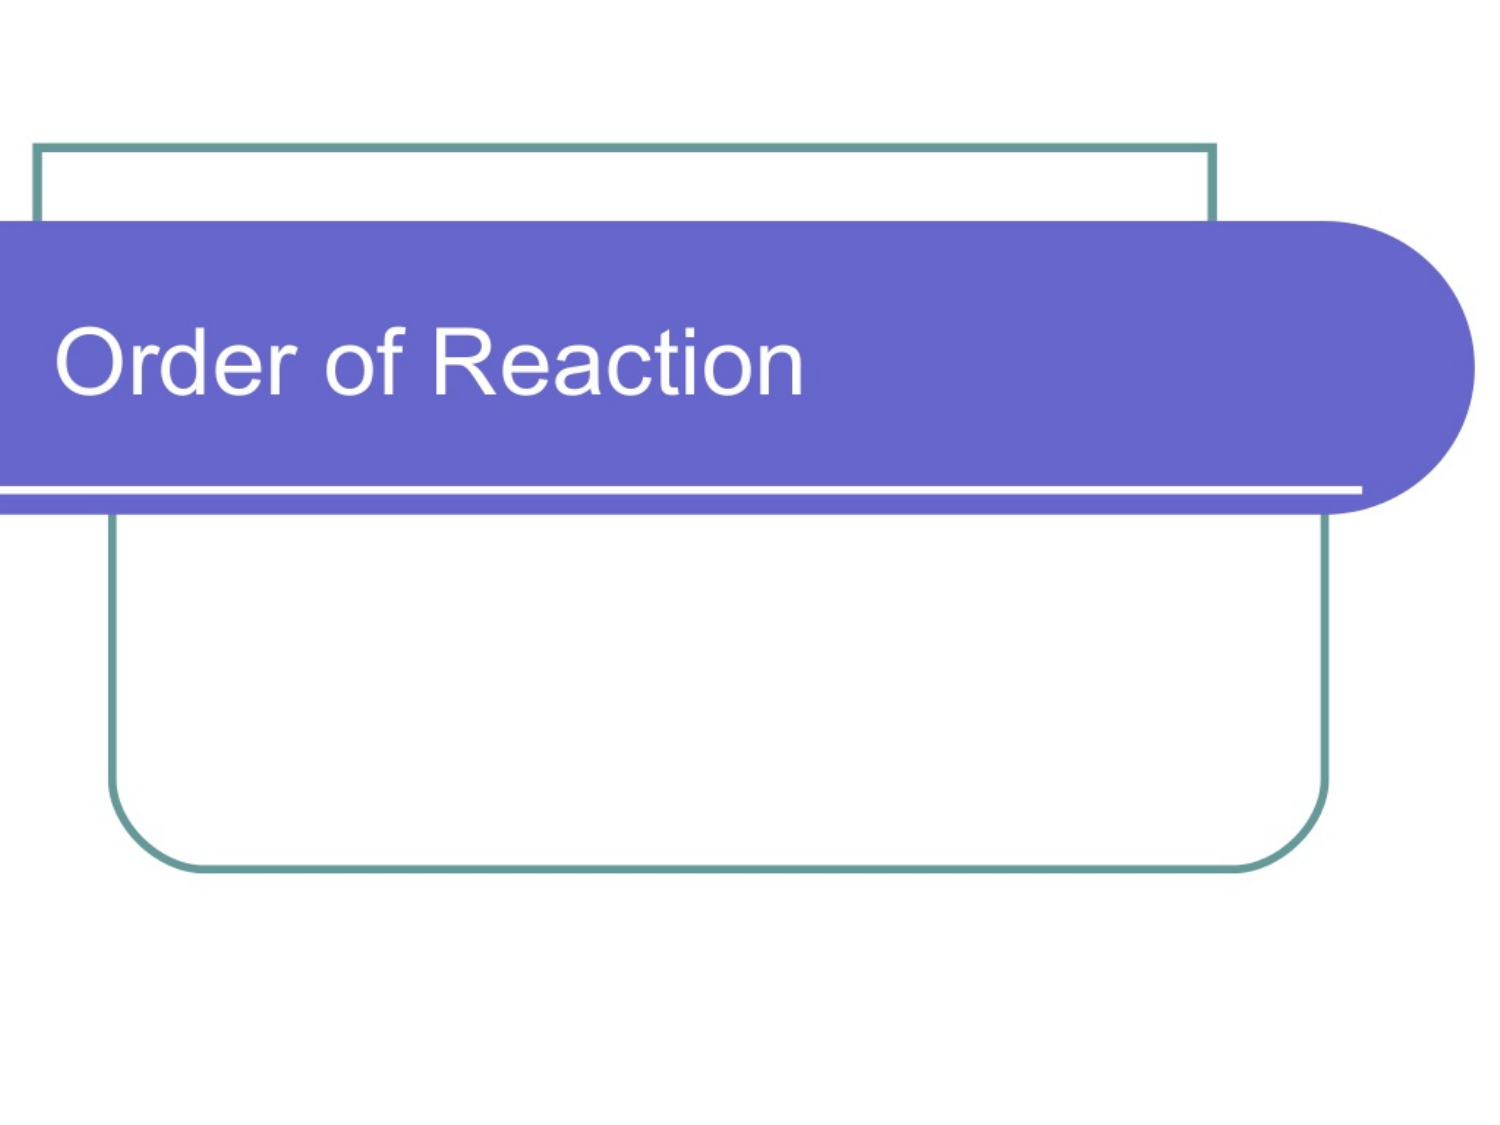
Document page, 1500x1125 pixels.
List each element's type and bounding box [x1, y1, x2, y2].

text_box [0, 0, 1500, 1101]
